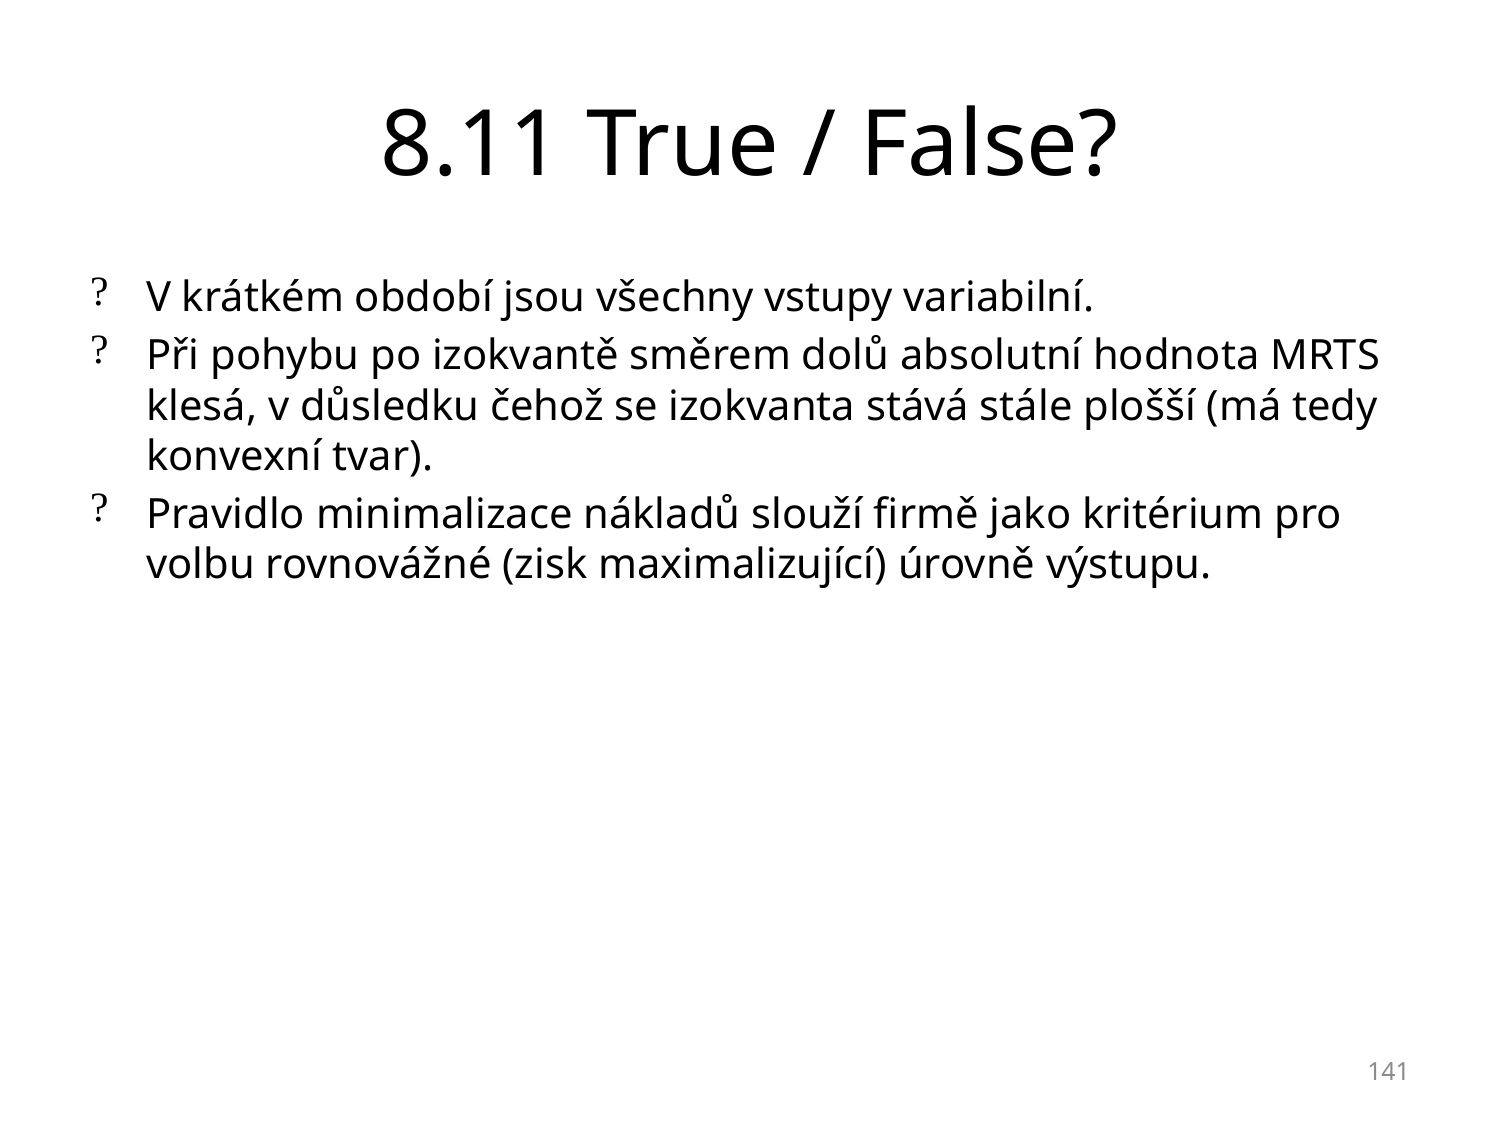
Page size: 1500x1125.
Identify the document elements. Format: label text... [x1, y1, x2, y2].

slide_number 141 [1074, 1042, 1425, 1103]
list V krátkém období jsou všechny vstupy variabilní. Při pohybu po izokvantě směrem dolů absolutní hodnota MRTS klesá, v důsledku čehož se izokvanta stává stále plošší (má tedy konvexní tvar). Pravidlo minimalizace nákladů slouží firmě jako kritérium pro volbu rovnovážné (zisk maximalizující) úrovně výstupu. [75, 262, 1425, 1005]
title 8.11 True / False? [75, 45, 1425, 233]
